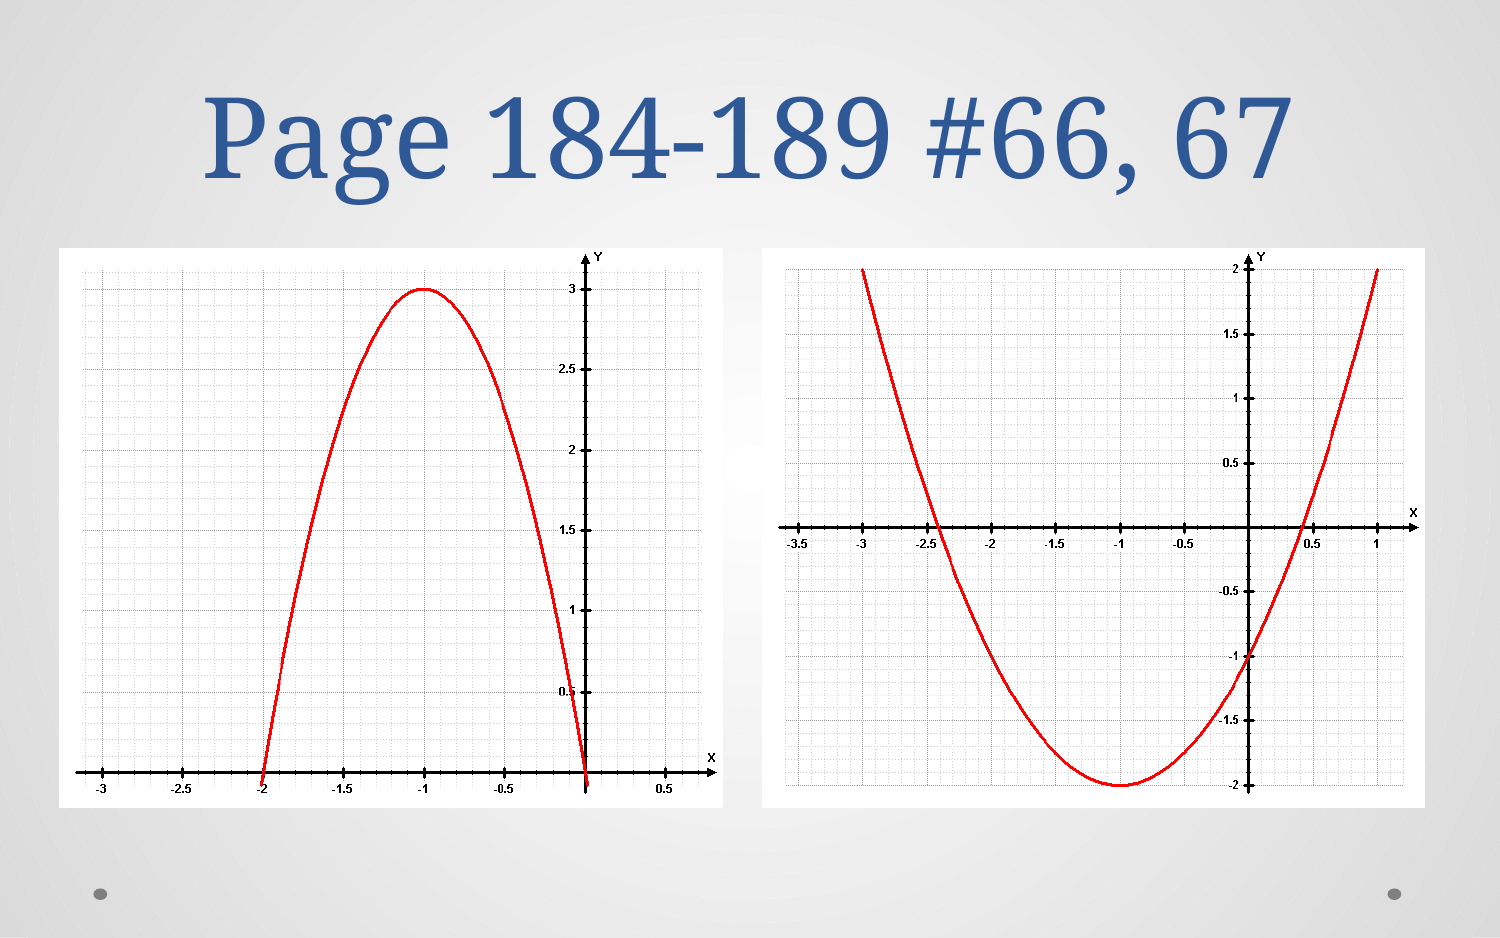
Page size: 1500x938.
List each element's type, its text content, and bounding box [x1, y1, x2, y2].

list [59, 248, 724, 808]
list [762, 248, 1426, 808]
title Page 184-189 #66, 67 [75, 0, 1425, 219]
